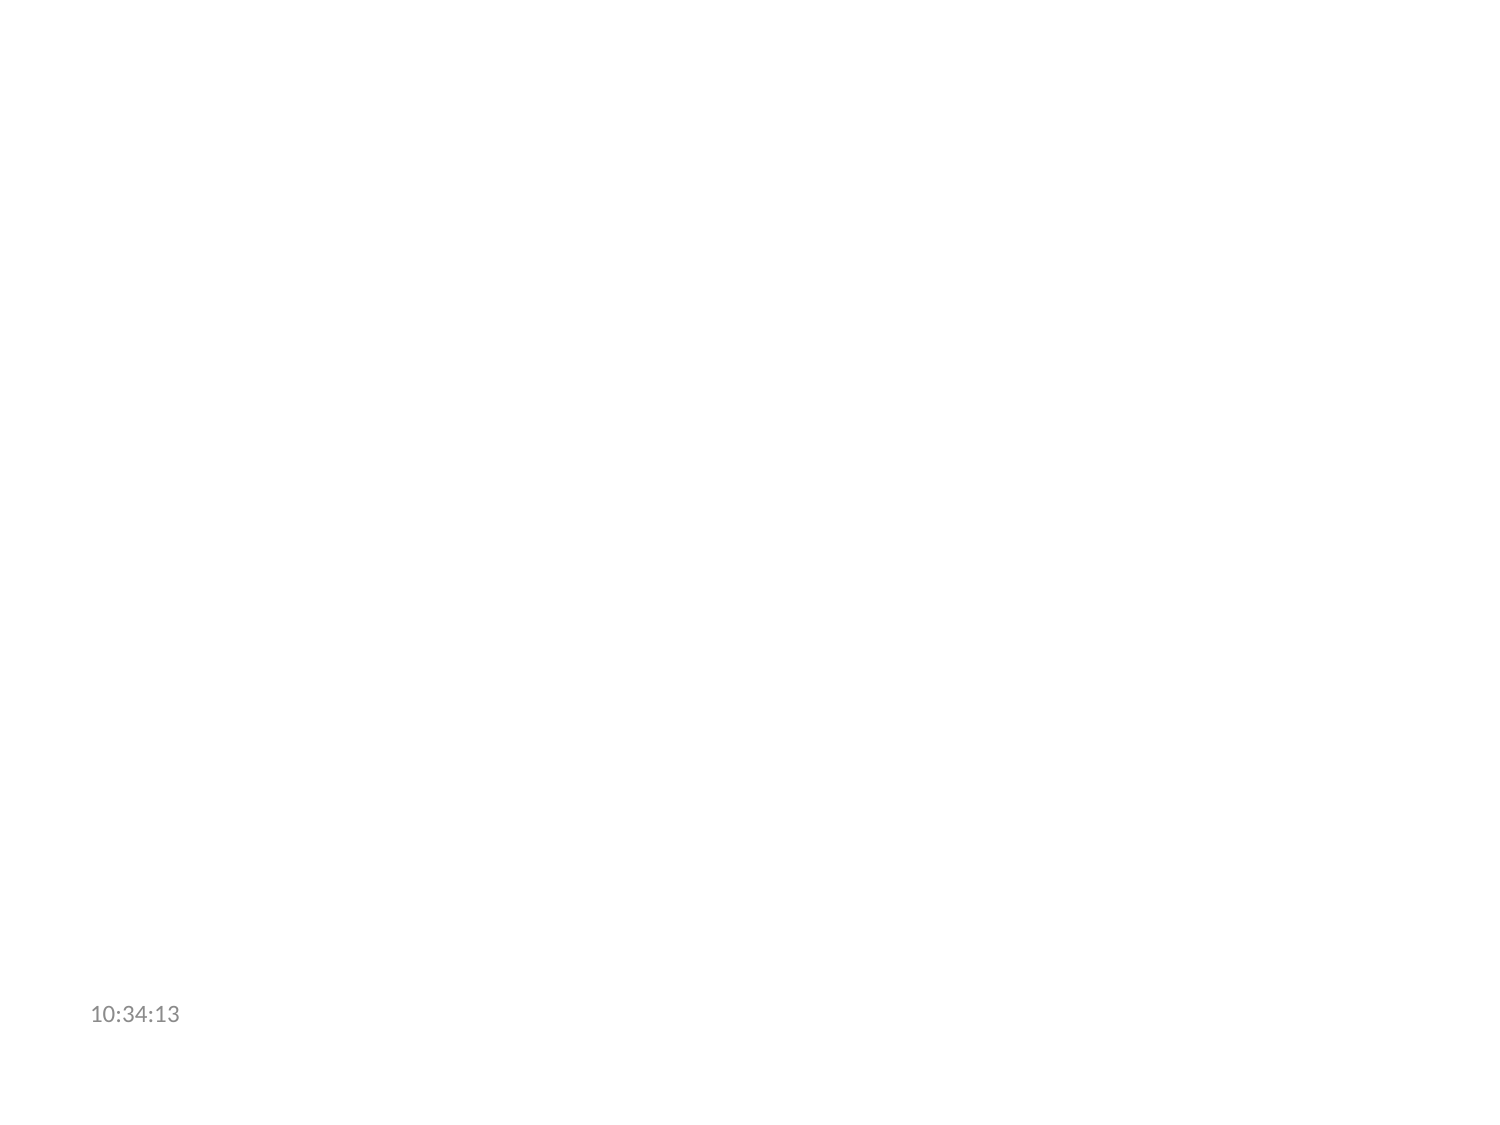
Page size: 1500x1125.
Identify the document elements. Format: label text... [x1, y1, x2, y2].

text_box 15:35:09 [75, 982, 425, 1043]
